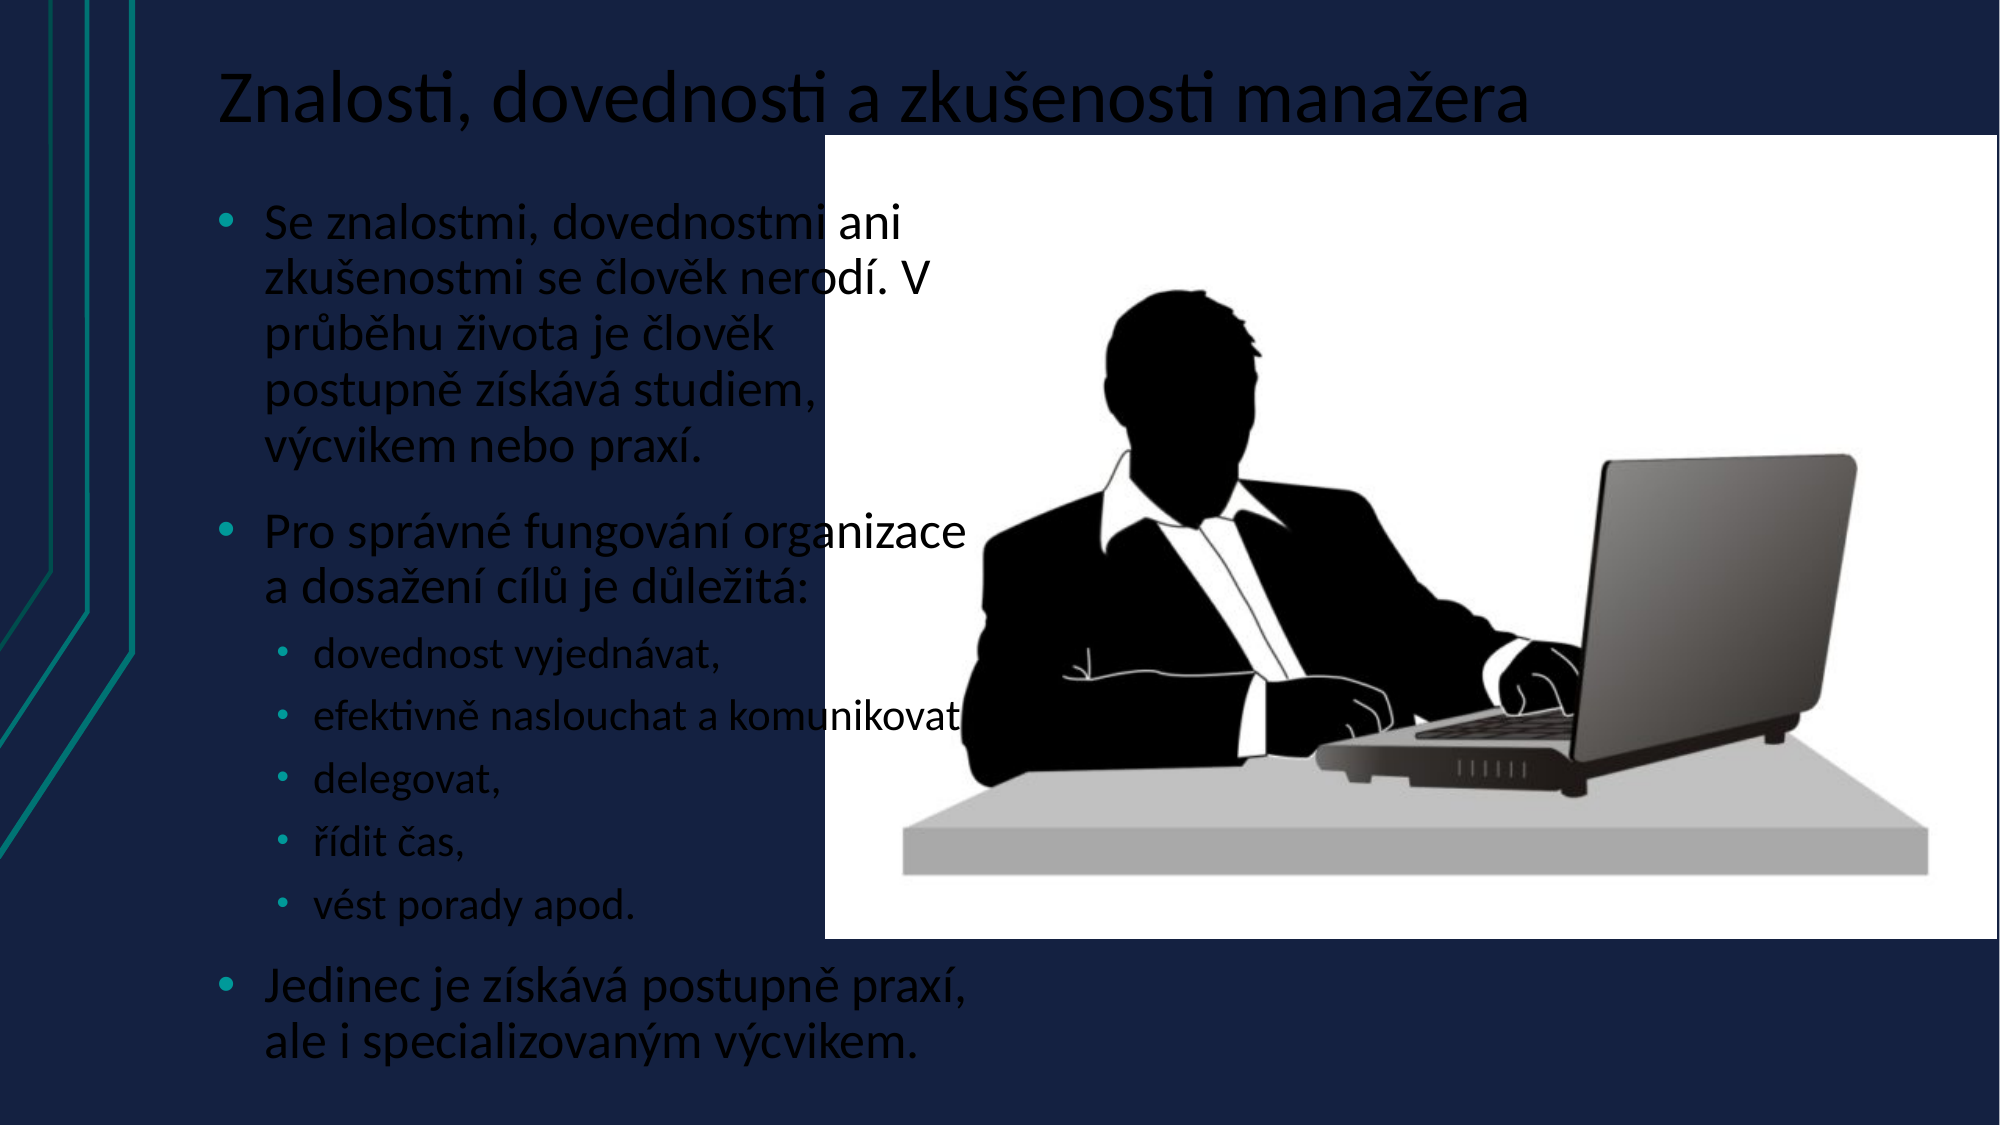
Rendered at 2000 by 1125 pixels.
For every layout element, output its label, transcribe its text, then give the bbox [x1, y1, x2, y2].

list Se znalostmi, dovednostmi ani zkušenostmi se člověk nerodí. V průběhu života je člověk postupně získává studiem, výcvikem nebo praxí. Pro správné fungování organizace a dosažení cílů je důležitá: dovednost vyjednávat, efektivně naslouchat a komunikovat, delegovat, řídit čas, vést porady apod. Jedinec je získává postupně praxí, ale i specializovaným výcvikem. [197, 184, 1000, 1125]
picture [824, 135, 1998, 939]
title Znalosti, dovednosti a zkušenosti manažera [198, 0, 1898, 149]
